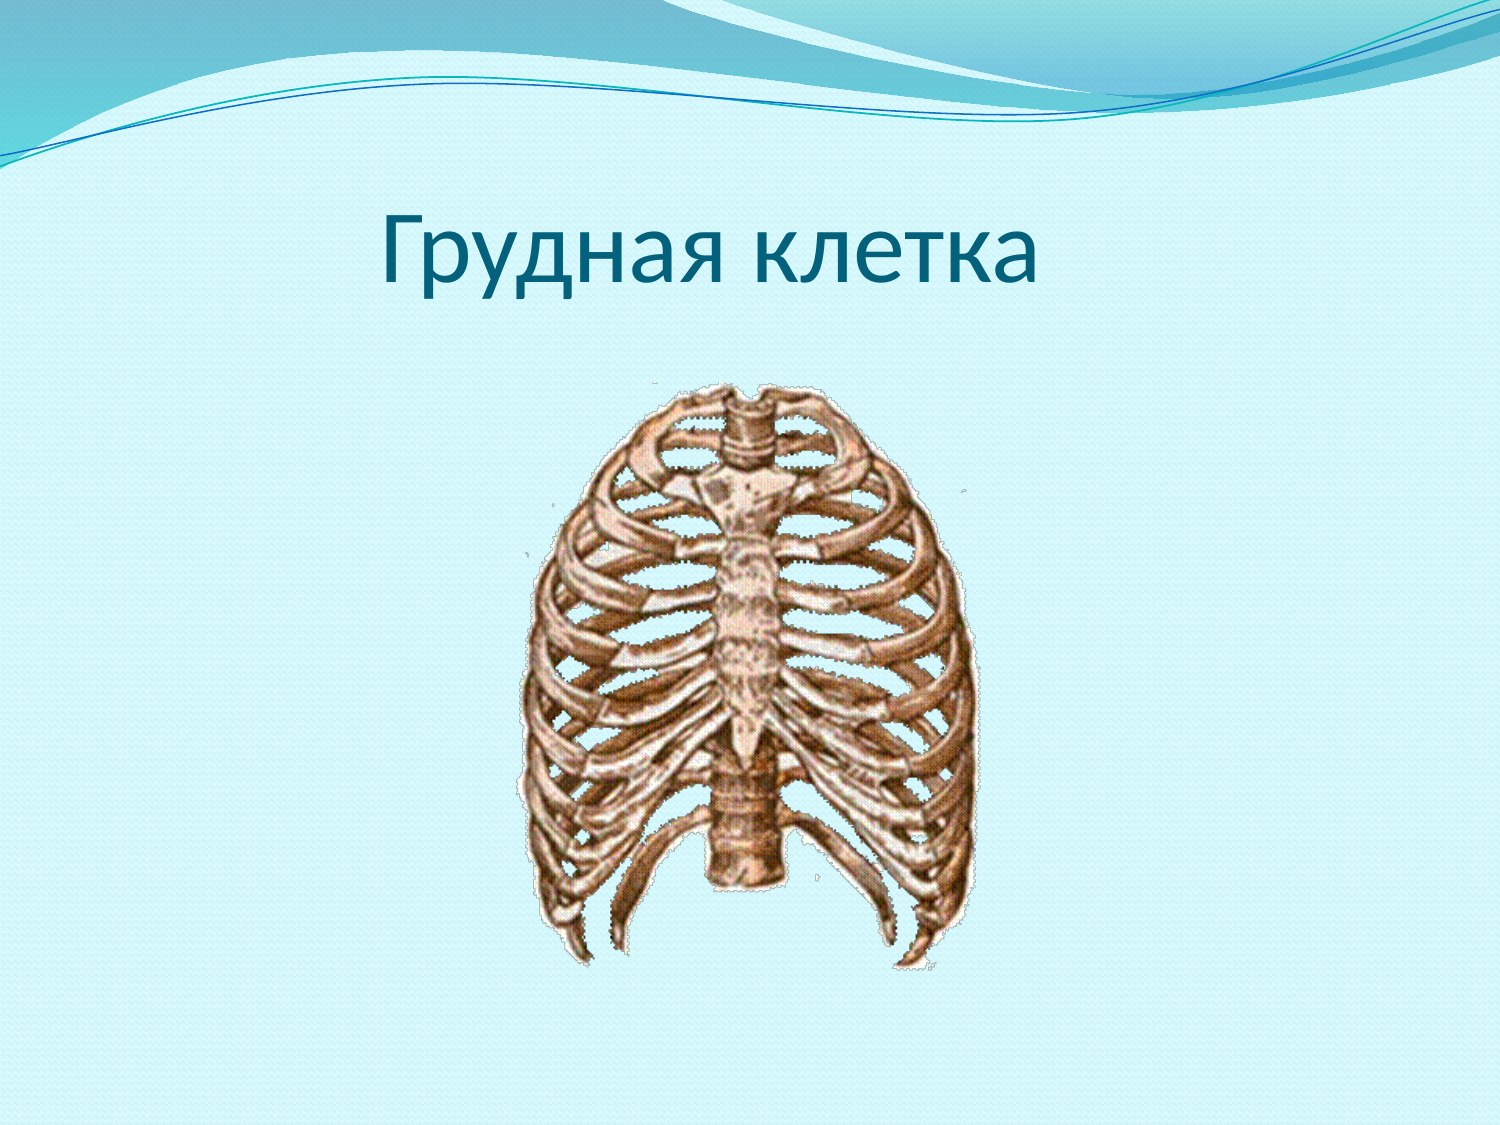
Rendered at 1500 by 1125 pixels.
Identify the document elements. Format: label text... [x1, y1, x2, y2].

title Грудная клетка [74, 115, 1426, 304]
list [515, 382, 985, 973]
